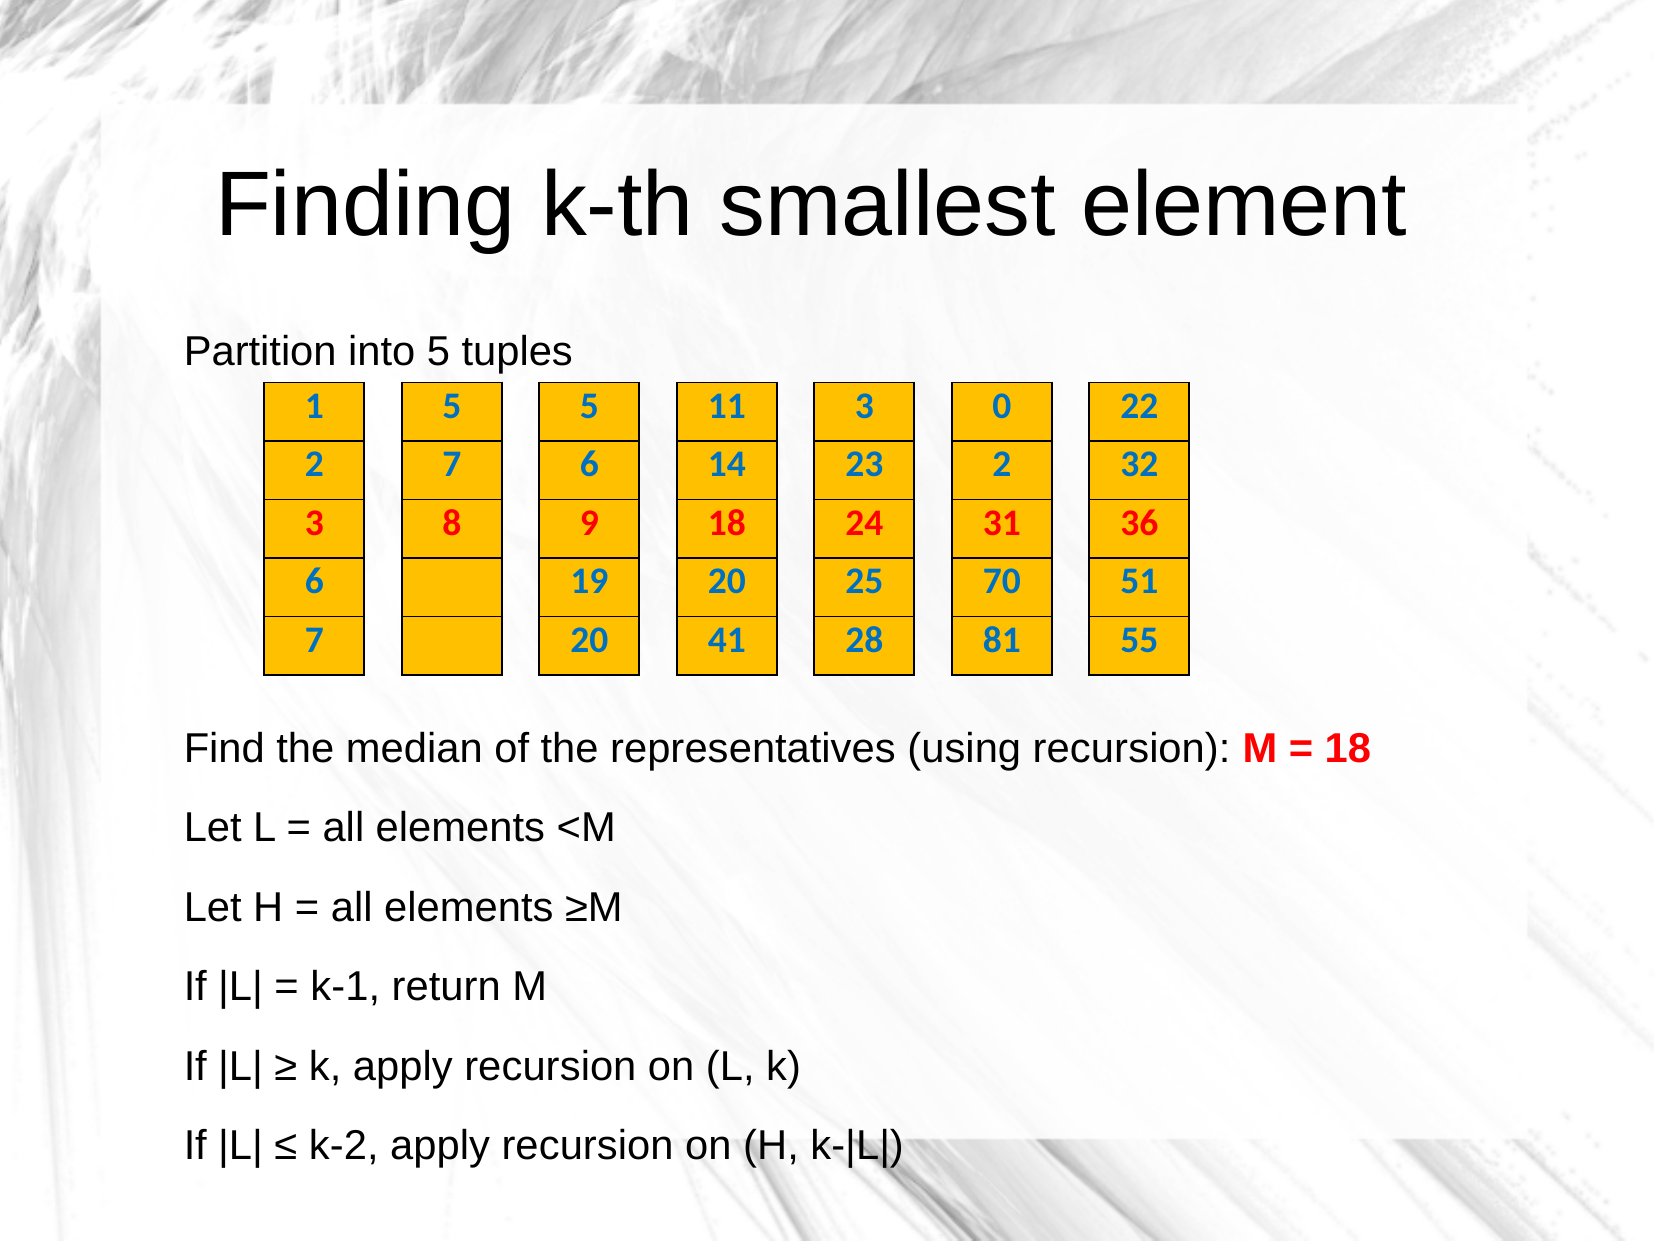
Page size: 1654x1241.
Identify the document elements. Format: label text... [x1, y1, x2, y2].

table_cell 19 [540, 559, 638, 616]
list Partition into 5 tuples Find the median of the representatives (using recursion): M = 18 Let L = all elements <M Let H = all elements ≥M If |L| = k-1, return M If |L| ≥ k, apply recursion on (L, k) If |L| ≤ k-2, apply recursion on (H, k-|L|) [118, 319, 1571, 1109]
table_cell 23 [815, 442, 913, 499]
table_cell 25 [815, 559, 913, 616]
table_cell 24 [815, 500, 913, 557]
table_cell 31 [953, 500, 1051, 557]
table_cell 9 [540, 500, 638, 557]
table_cell 6 [540, 442, 638, 499]
table_cell 7 [265, 617, 363, 674]
table_cell 51 [1090, 559, 1188, 616]
table_cell 81 [953, 617, 1051, 674]
table_cell 32 [1090, 442, 1188, 499]
table_cell 20 [678, 559, 776, 616]
table_cell 41 [678, 617, 776, 674]
table_header 22 [1090, 383, 1188, 440]
table_header 0 [953, 383, 1051, 440]
table_header 5 [403, 383, 501, 440]
table_header 3 [815, 383, 913, 440]
table_cell 55 [1090, 617, 1188, 674]
table_cell 3 [265, 500, 363, 557]
table_cell 14 [678, 442, 776, 499]
table_cell 28 [815, 617, 913, 674]
table_cell 18 [678, 500, 776, 557]
table_cell 7 [403, 442, 501, 499]
table_header 1 [265, 383, 363, 440]
table_cell 2 [953, 442, 1051, 499]
table_cell 36 [1090, 500, 1188, 557]
table_cell 2 [265, 442, 363, 499]
table_cell 70 [953, 559, 1051, 616]
table_header 5 [540, 383, 638, 440]
picture [0, 0, 1654, 1241]
table_cell 6 [265, 559, 363, 616]
table_cell [403, 617, 501, 674]
table_cell [403, 559, 501, 616]
table_cell 8 [403, 500, 501, 557]
title Finding k-th smallest element [118, 93, 1506, 299]
table_header 11 [678, 383, 776, 440]
table_cell 20 [540, 617, 638, 674]
